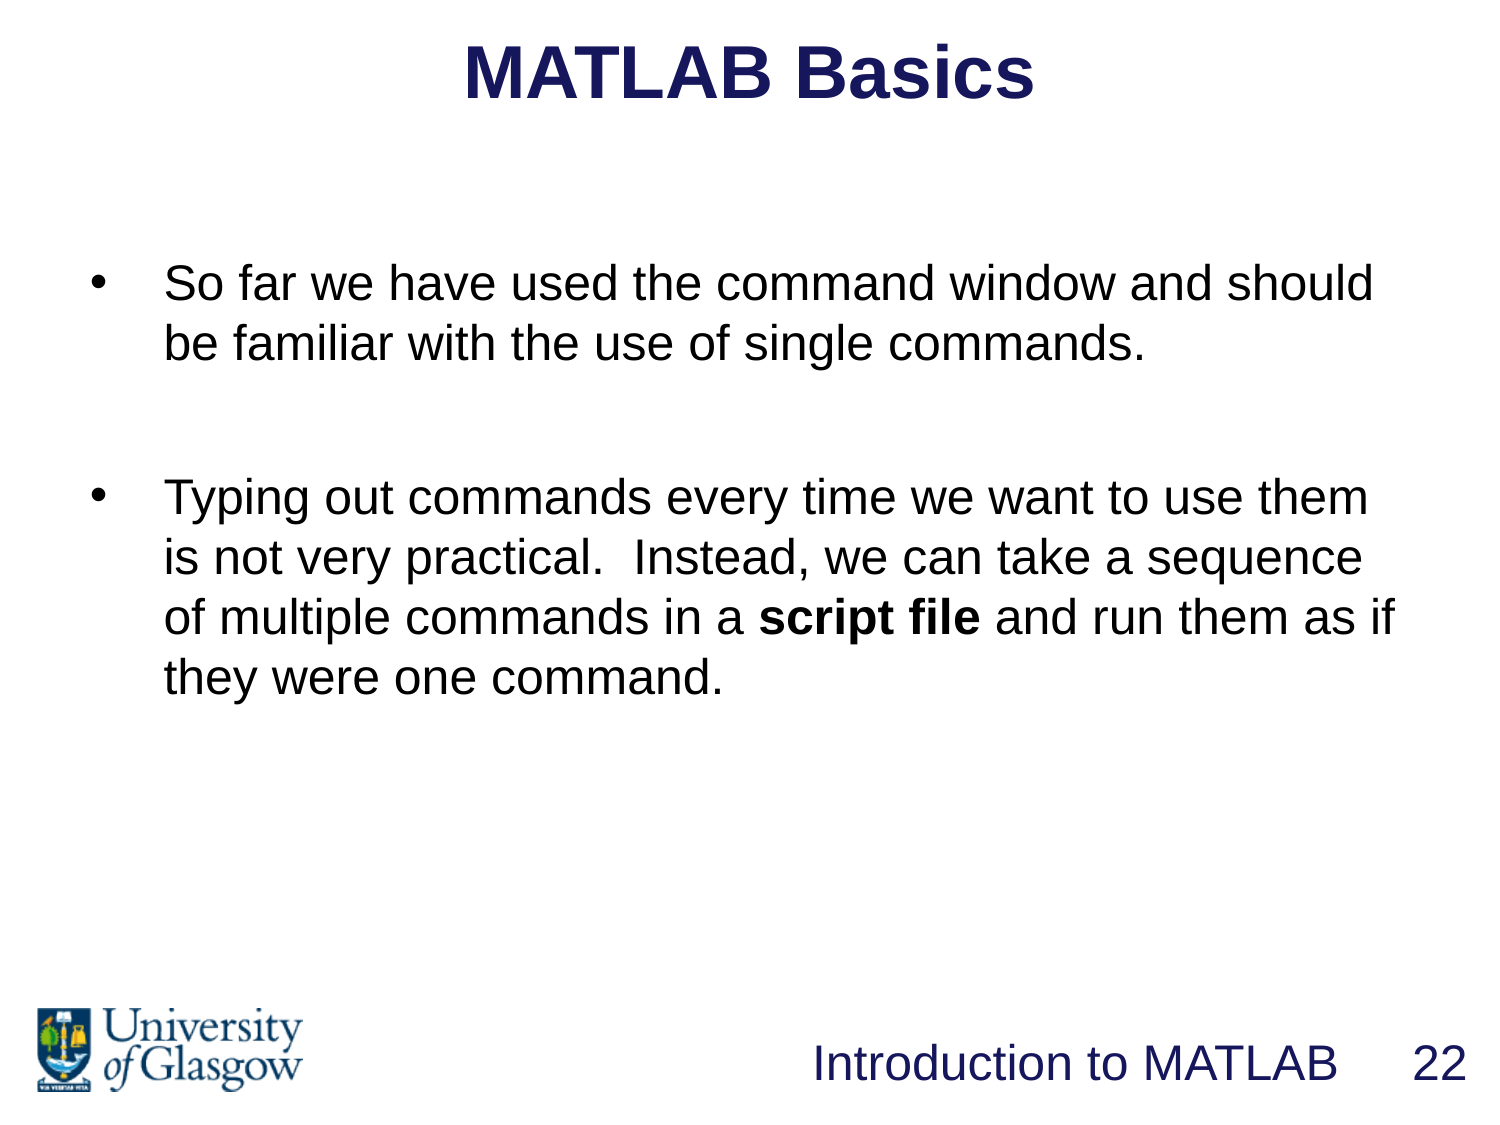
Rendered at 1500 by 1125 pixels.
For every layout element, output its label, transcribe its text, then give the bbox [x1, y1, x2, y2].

picture [37, 1008, 303, 1092]
text_box So far we have used the command window and should be familiar with the use of single commands. Typing out commands every time we want to use them is not very practical. Instead, we can take a sequence of multiple commands in a script file and run them as if they were one command. [74, 243, 1425, 851]
text_box MATLAB Basics [138, 0, 1362, 138]
